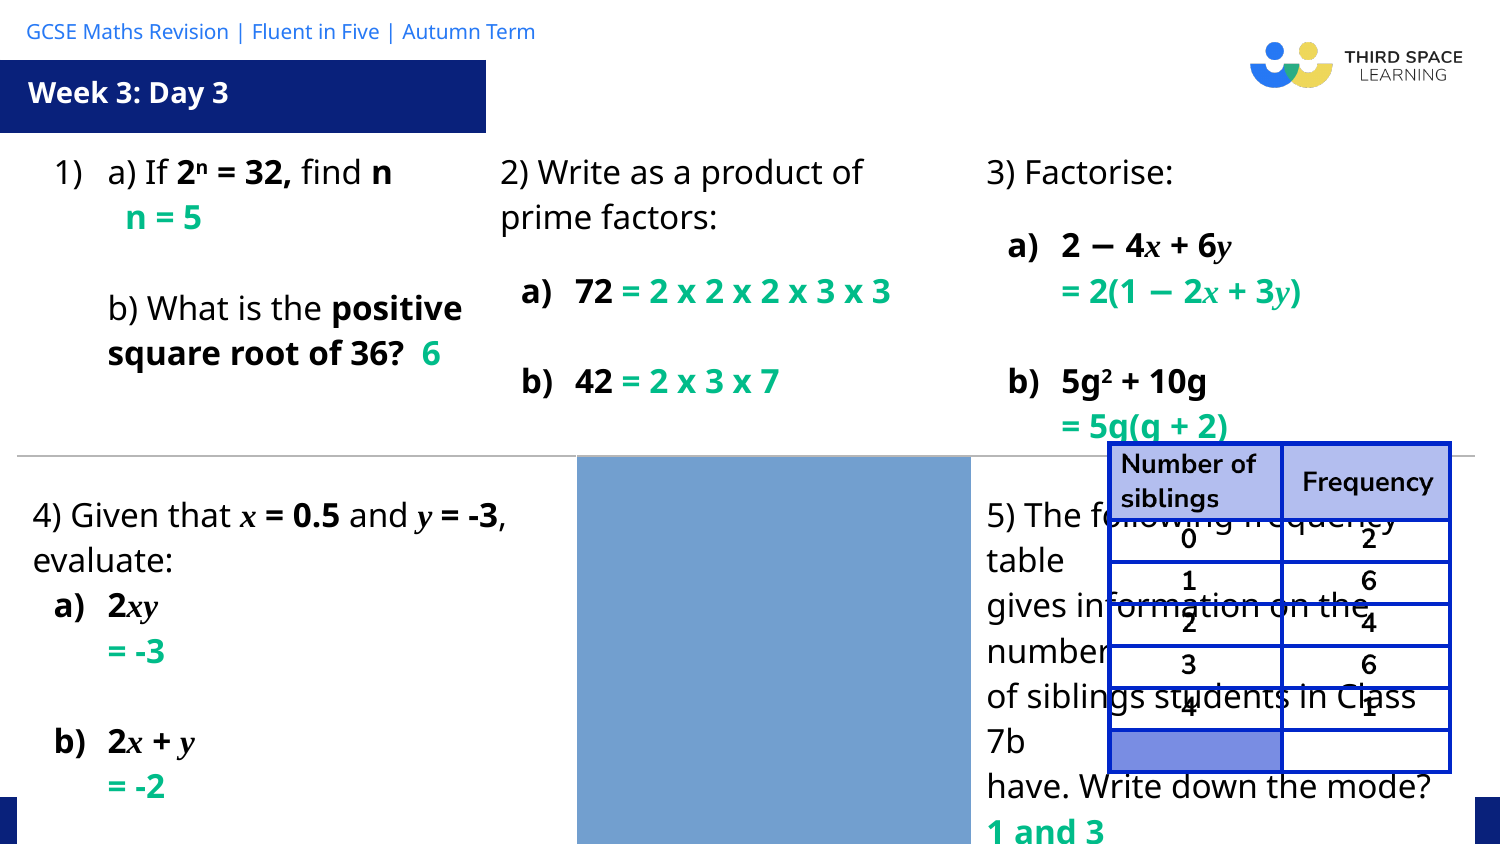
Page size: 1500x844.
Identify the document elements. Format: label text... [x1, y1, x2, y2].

table_cell 4) Given that x = 0.5 and y = -3, evaluate: 2xy = -3 2x + y = -2 [19, 457, 576, 844]
text_box Week 3: Day 3 [13, 59, 383, 125]
picture [1250, 33, 1465, 99]
table_header a) If 2n = 32, find n n = 5 b) What is the positive square root of 36? 6 [19, 142, 484, 455]
table_header 3) Factorise: 2 − 4x + 6y = 2(1 − 2x + 3y) 5g2 + 10g = 5g(g + 2) [972, 142, 1474, 455]
picture [1107, 441, 1453, 775]
table_header 2) Write as a product of prime factors: 72 = 2 x 2 x 2 x 3 x 3 42 = 2 x 3 x 7 [486, 142, 971, 455]
table_cell 5) The following frequency table gives information on the number of siblings students in Class 7b have. Write down the mode? 1 and 3 [972, 457, 1474, 844]
